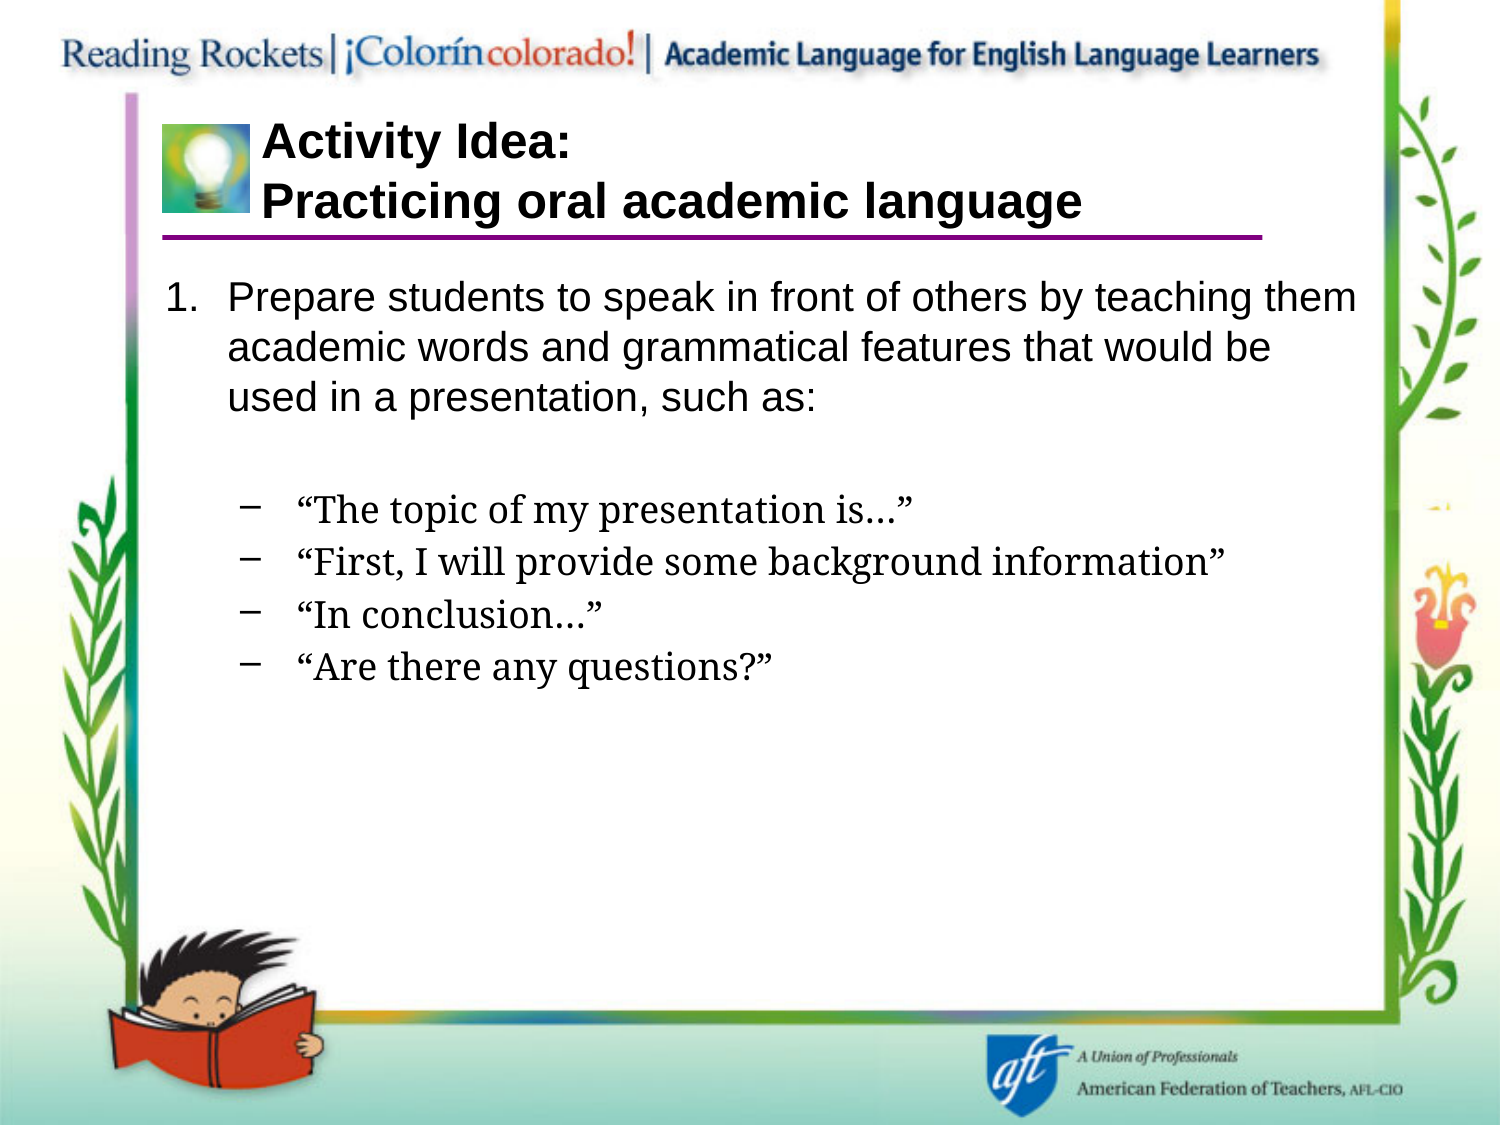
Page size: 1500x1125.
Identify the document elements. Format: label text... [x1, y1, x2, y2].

picture [0, 0, 1500, 1125]
title Activity Idea: Practicing oral academic language [245, 74, 1268, 262]
list Prepare students to speak in front of others by teaching them academic words and grammatical features that would be used in a presentation, such as: “The topic of my presentation is…” “First, I will provide some background information” “In conclusion…” “Are there any questions?” [149, 262, 1376, 1006]
